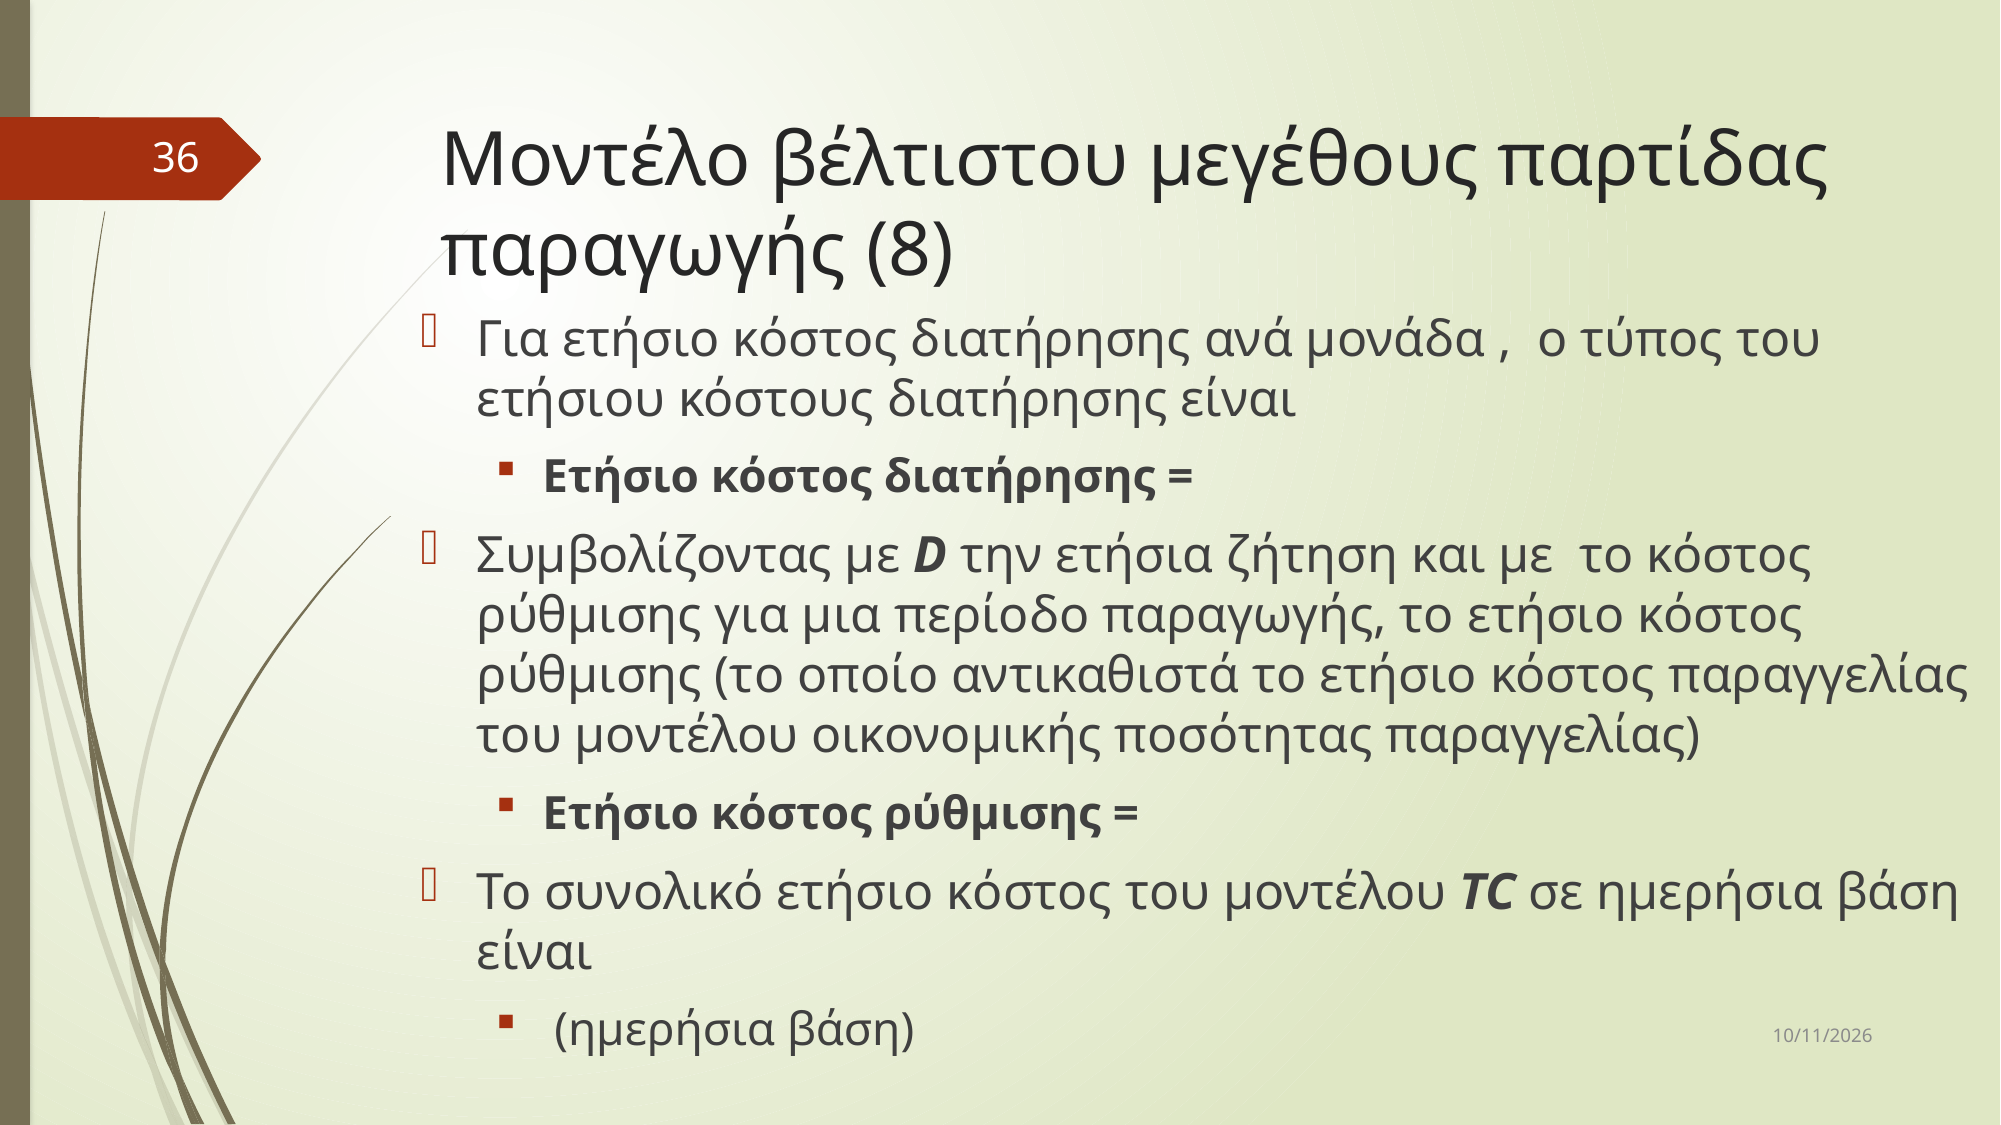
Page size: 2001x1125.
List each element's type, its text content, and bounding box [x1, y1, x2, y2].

title Μοντέλο βέλτιστου μεγέθους παρτίδας παραγωγής (8) [425, 102, 1888, 313]
slide_number 36 [87, 129, 216, 190]
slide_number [1699, 1005, 1888, 1067]
